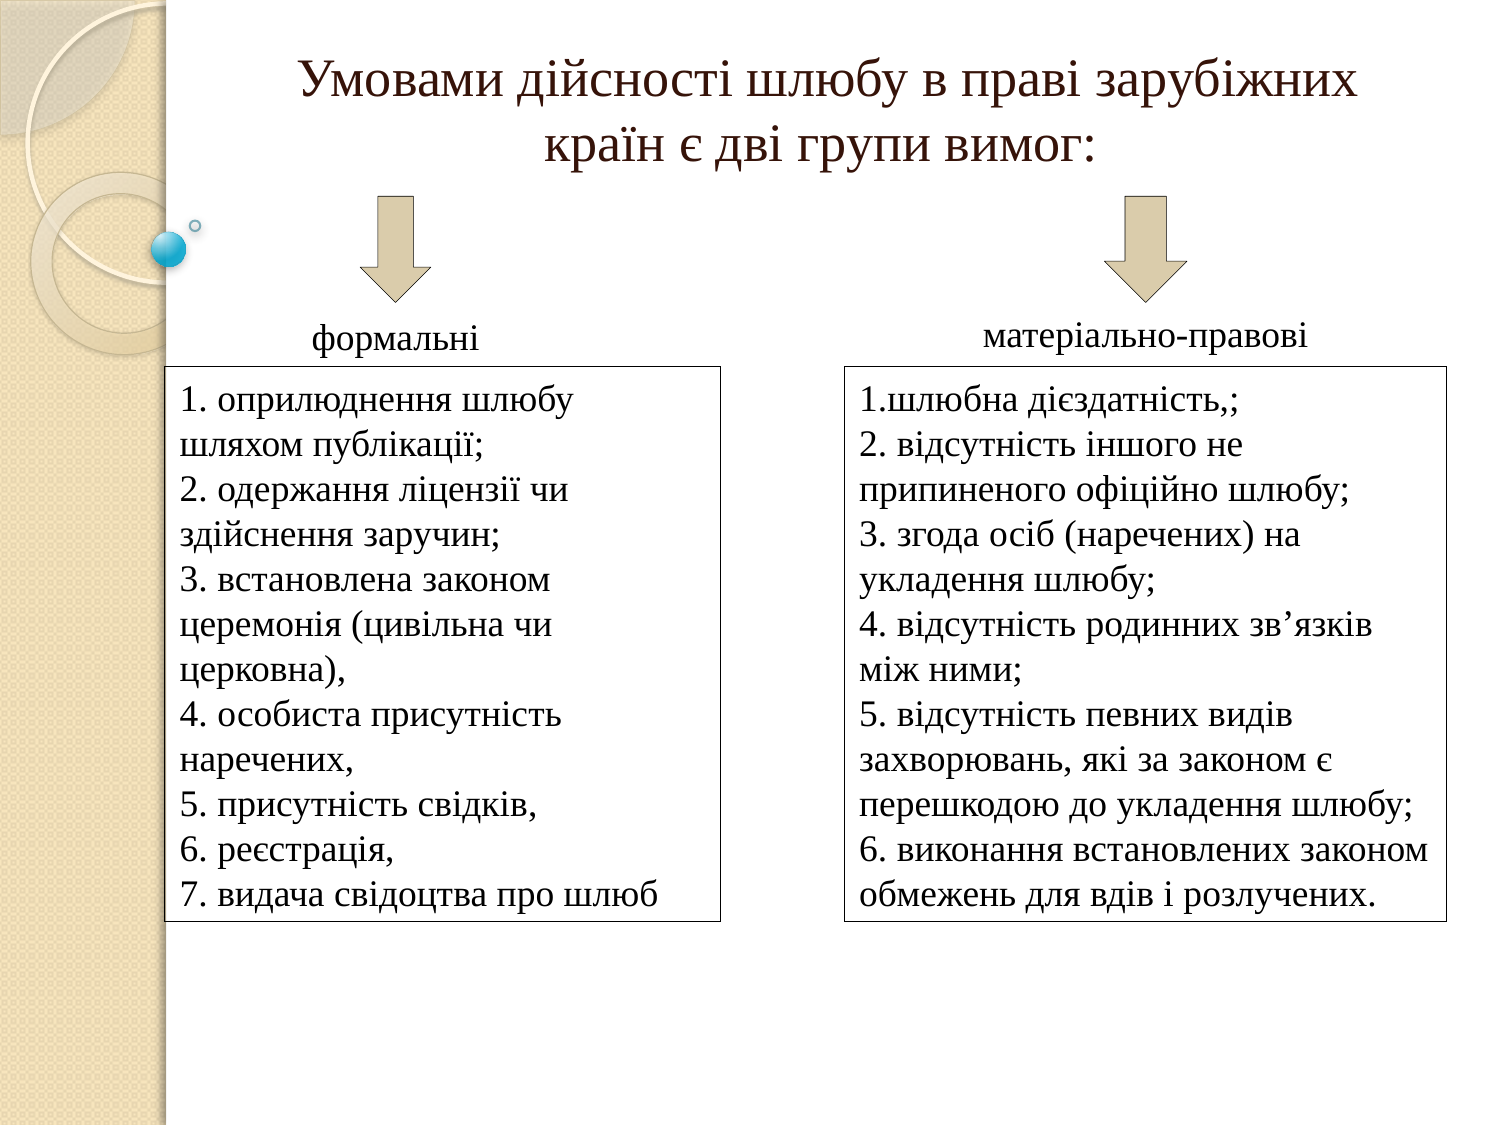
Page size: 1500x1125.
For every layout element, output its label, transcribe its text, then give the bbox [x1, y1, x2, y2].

text_box 1.шлюбна дієздатність,; 2. відсутність іншого не припиненого офіційно шлюбу; 3. згода осіб (наречених) на укладення шлюбу; 4. відсутність родинних зв’язків між ними; 5. відсутність певних видів захворювань, які за законом є перешкодою до укладення шлюбу; 6. виконання встановлених законом обмежень для вдів і розлучених. [844, 366, 1447, 922]
text_box [1102, 194, 1189, 302]
text_box матеріально-правові [938, 302, 1353, 363]
text_box формальні [194, 305, 597, 366]
text_box 1. оприлюднення шлюбу шляхом публікації; 2. одержання ліцензії чи здійснення заручин; 3. встановлена законом церемонія (цивільна чи церковна), 4. особиста присутність наречених, 5. присутність свідків, 6. реєстрація, 7. видача свідоцтва про шлюб [164, 366, 721, 922]
text_box [358, 194, 433, 305]
subtitle Умовами дійсності шлюбу в праві зарубіжних країн є дві групи вимог: [218, 42, 1434, 208]
